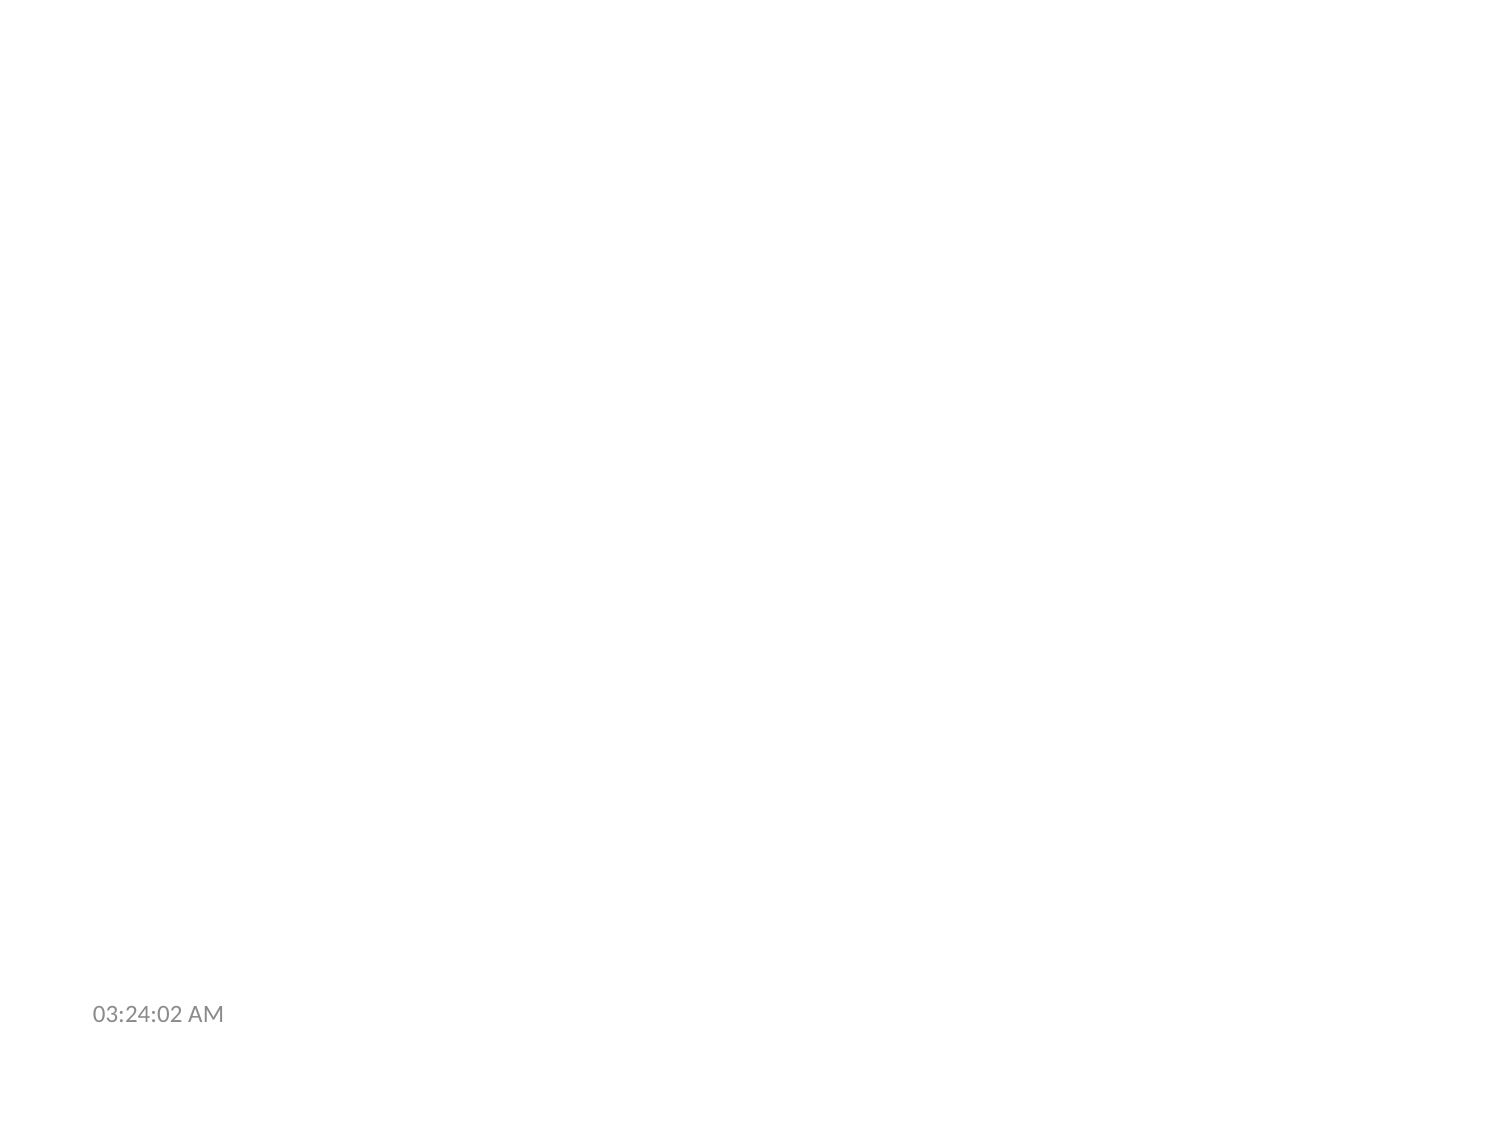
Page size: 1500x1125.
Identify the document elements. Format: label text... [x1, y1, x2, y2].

text_box 3:35:09 PM [77, 982, 428, 1043]
